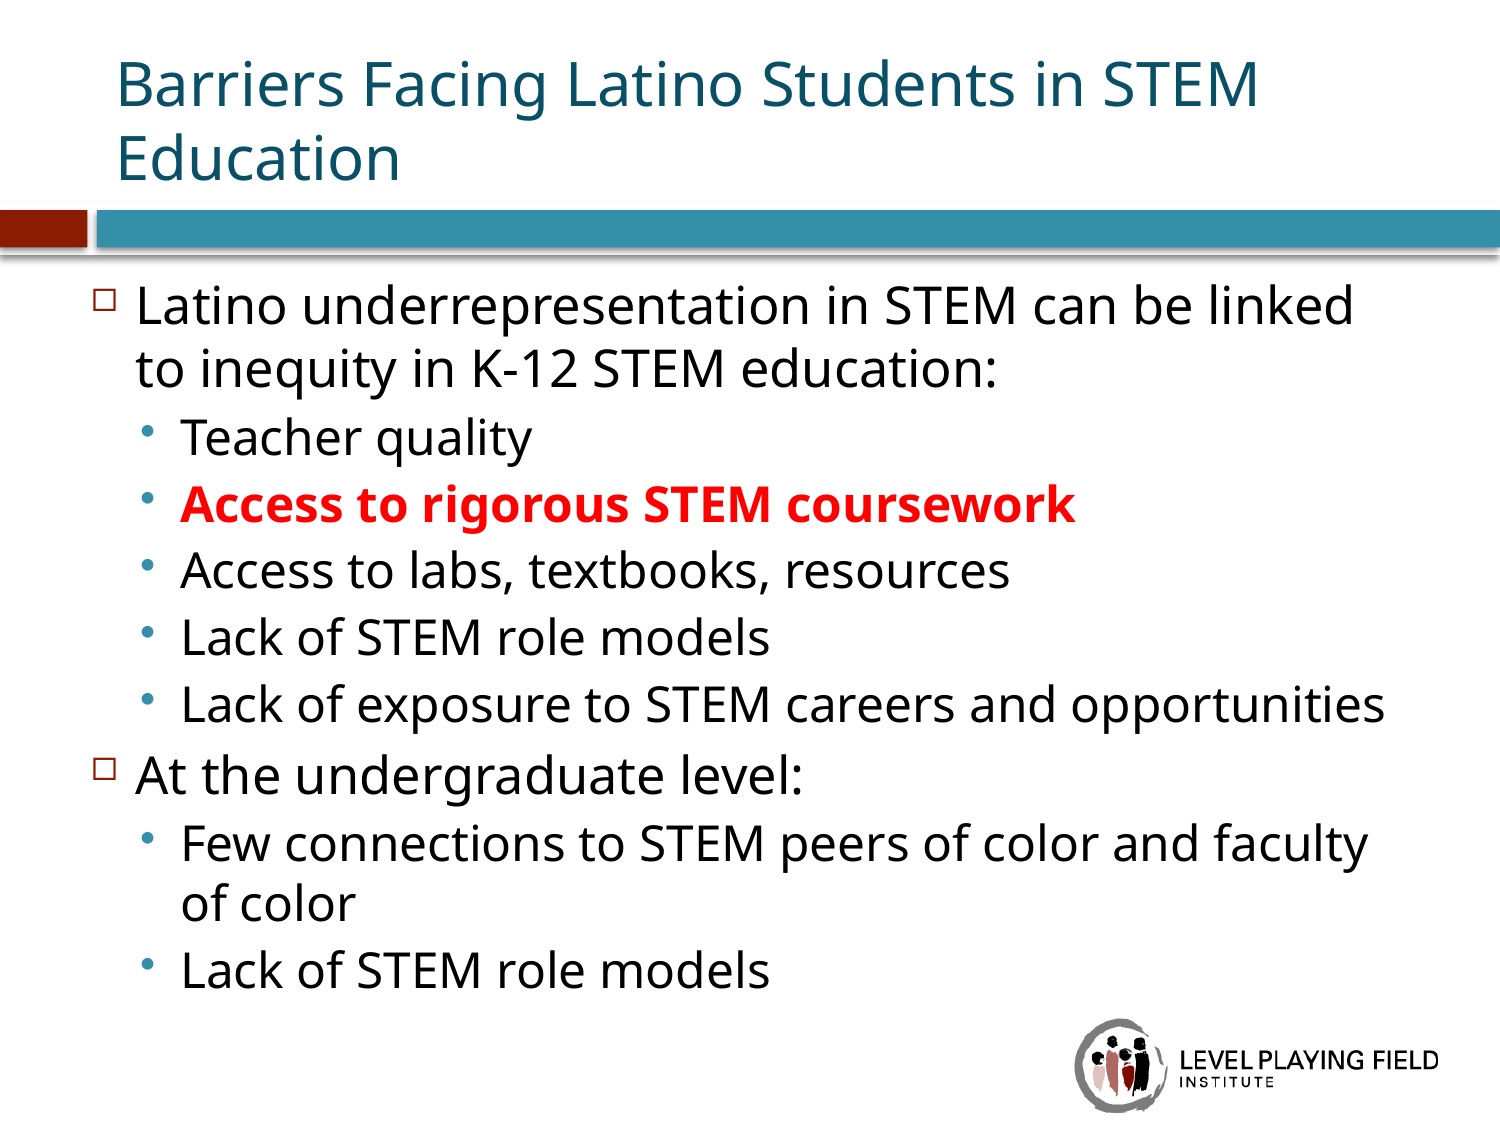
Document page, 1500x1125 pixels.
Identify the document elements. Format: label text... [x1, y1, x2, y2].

list Latino underrepresentation in STEM can be linked to inequity in K-12 STEM education: Teacher quality Access to rigorous STEM coursework Access to labs, textbooks, resources Lack of STEM role models Lack of exposure to STEM careers and opportunities At the undergraduate level: Few connections to STEM peers of color and faculty of color Lack of STEM role models [76, 265, 1414, 1072]
picture [1074, 1018, 1439, 1113]
title Barriers Facing Latino Students in STEM Education [100, 37, 1438, 200]
